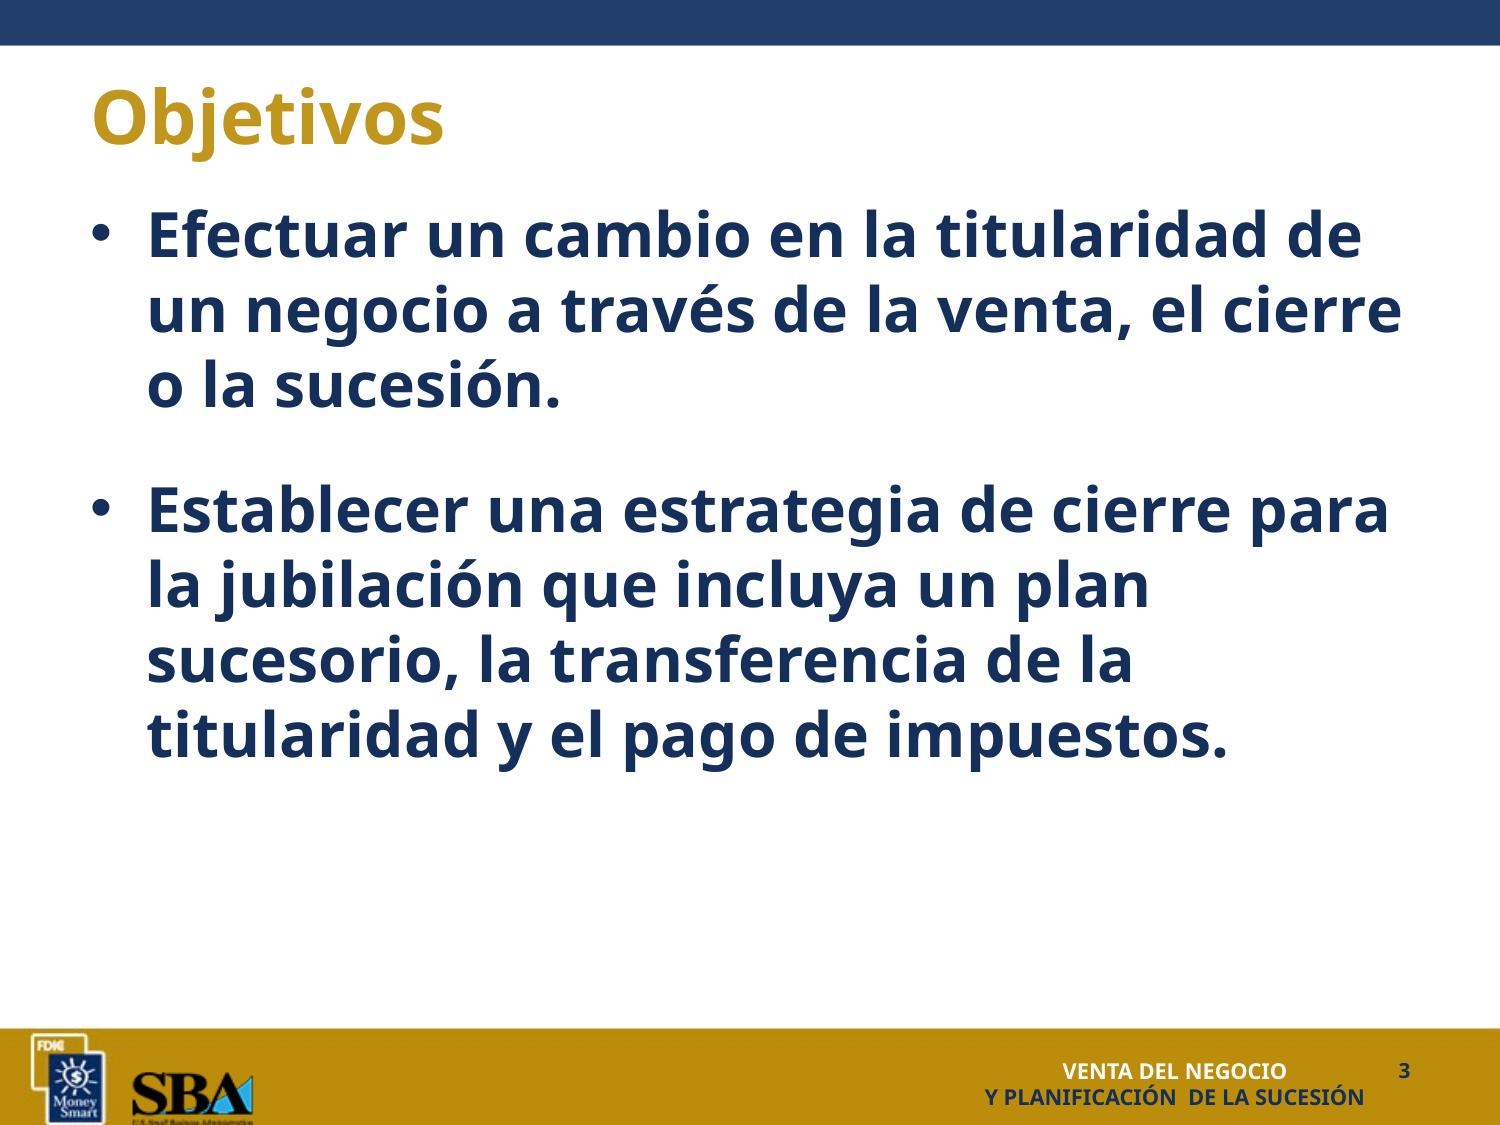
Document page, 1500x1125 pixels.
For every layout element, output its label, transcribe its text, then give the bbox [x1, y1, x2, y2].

list Efectuar un cambio en la titularidad de un negocio a través de la venta, el cierre o la sucesión. Establecer una estrategia de cierre para la jubilación que incluya un plan sucesorio, la transferencia de la titularidad y el pago de impuestos. [74, 187, 1426, 888]
picture [0, 0, 1500, 1125]
title Objetivos [74, 62, 1426, 163]
